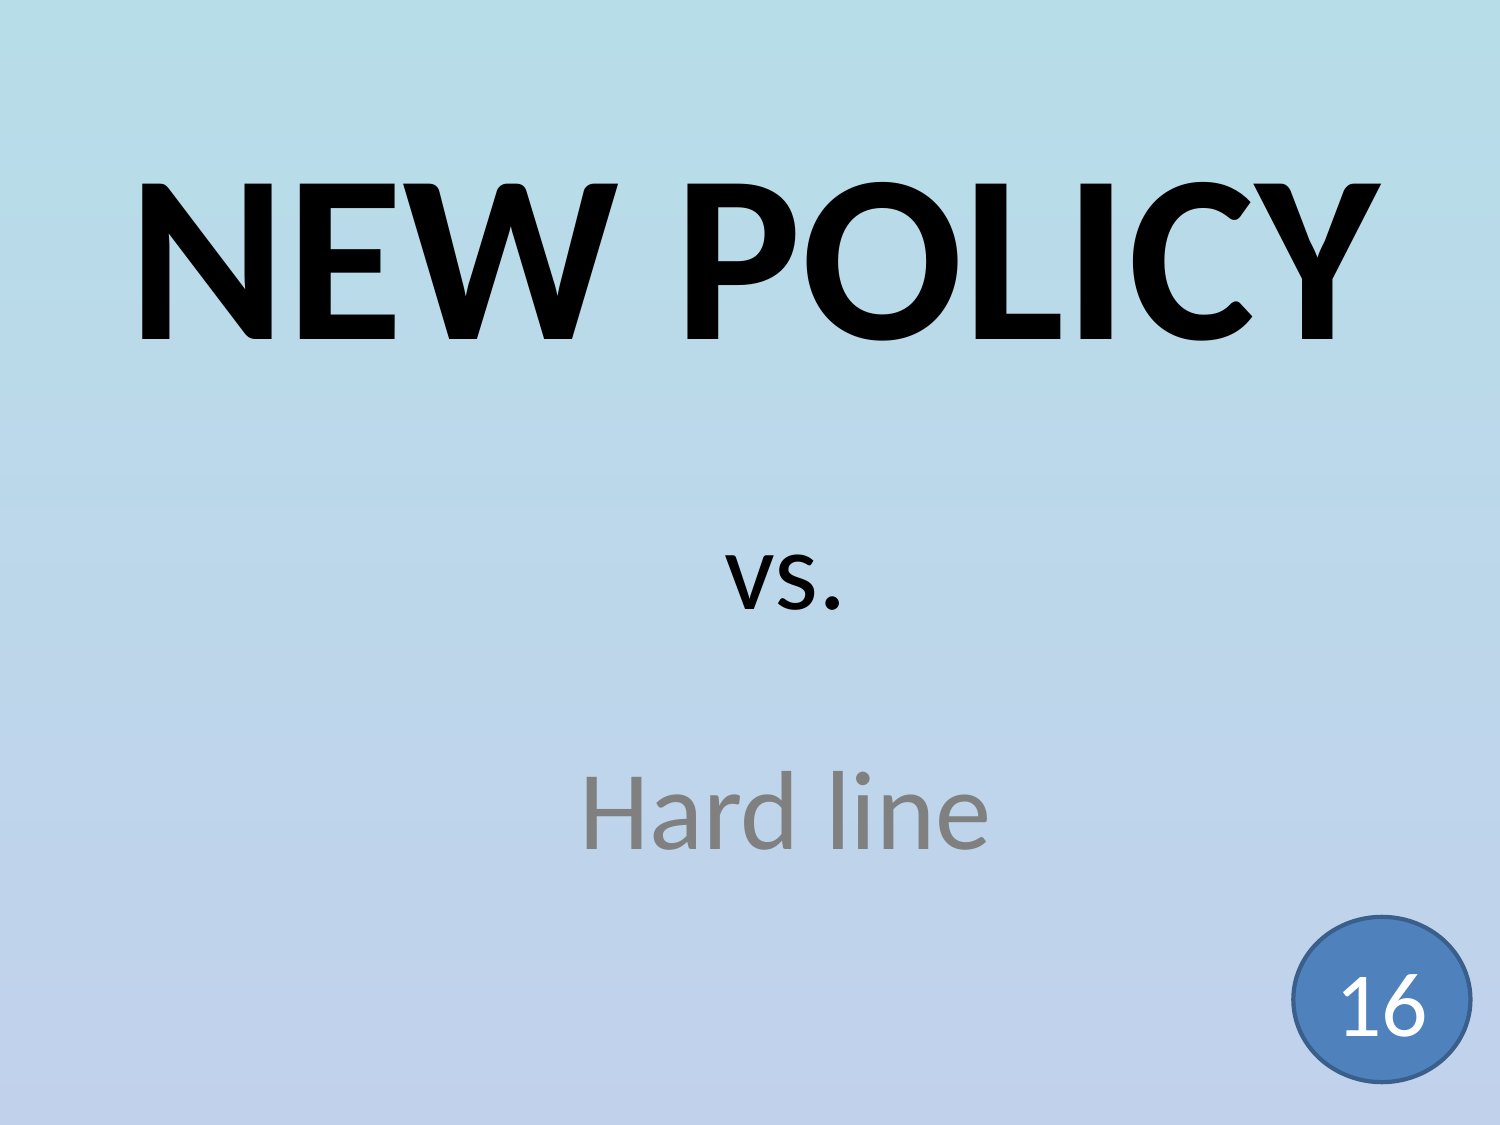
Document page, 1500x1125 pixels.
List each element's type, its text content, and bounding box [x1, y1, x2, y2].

title NEW POLICY [37, 30, 1471, 457]
text_box 16 [1291, 914, 1473, 1085]
text_box vs. [631, 490, 939, 640]
text_box Hard line [525, 729, 1046, 880]
